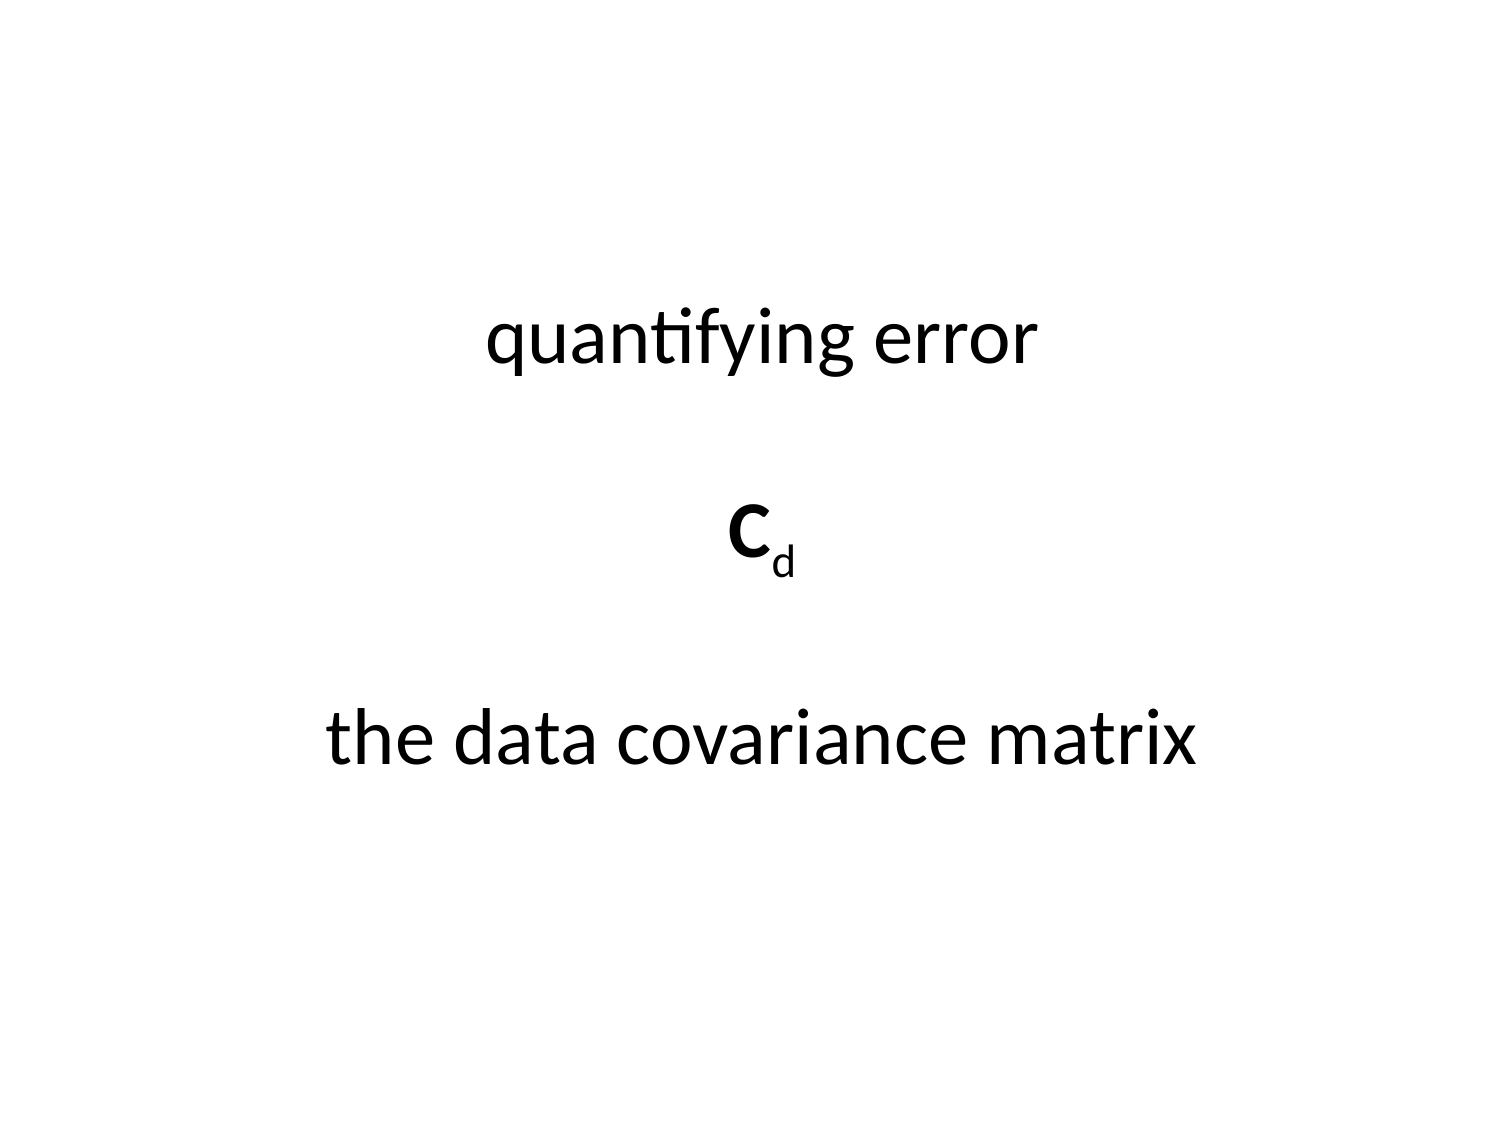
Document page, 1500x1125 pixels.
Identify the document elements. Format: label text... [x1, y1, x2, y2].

title quantifying error Cd the data covariance matrix [125, 275, 1400, 788]
